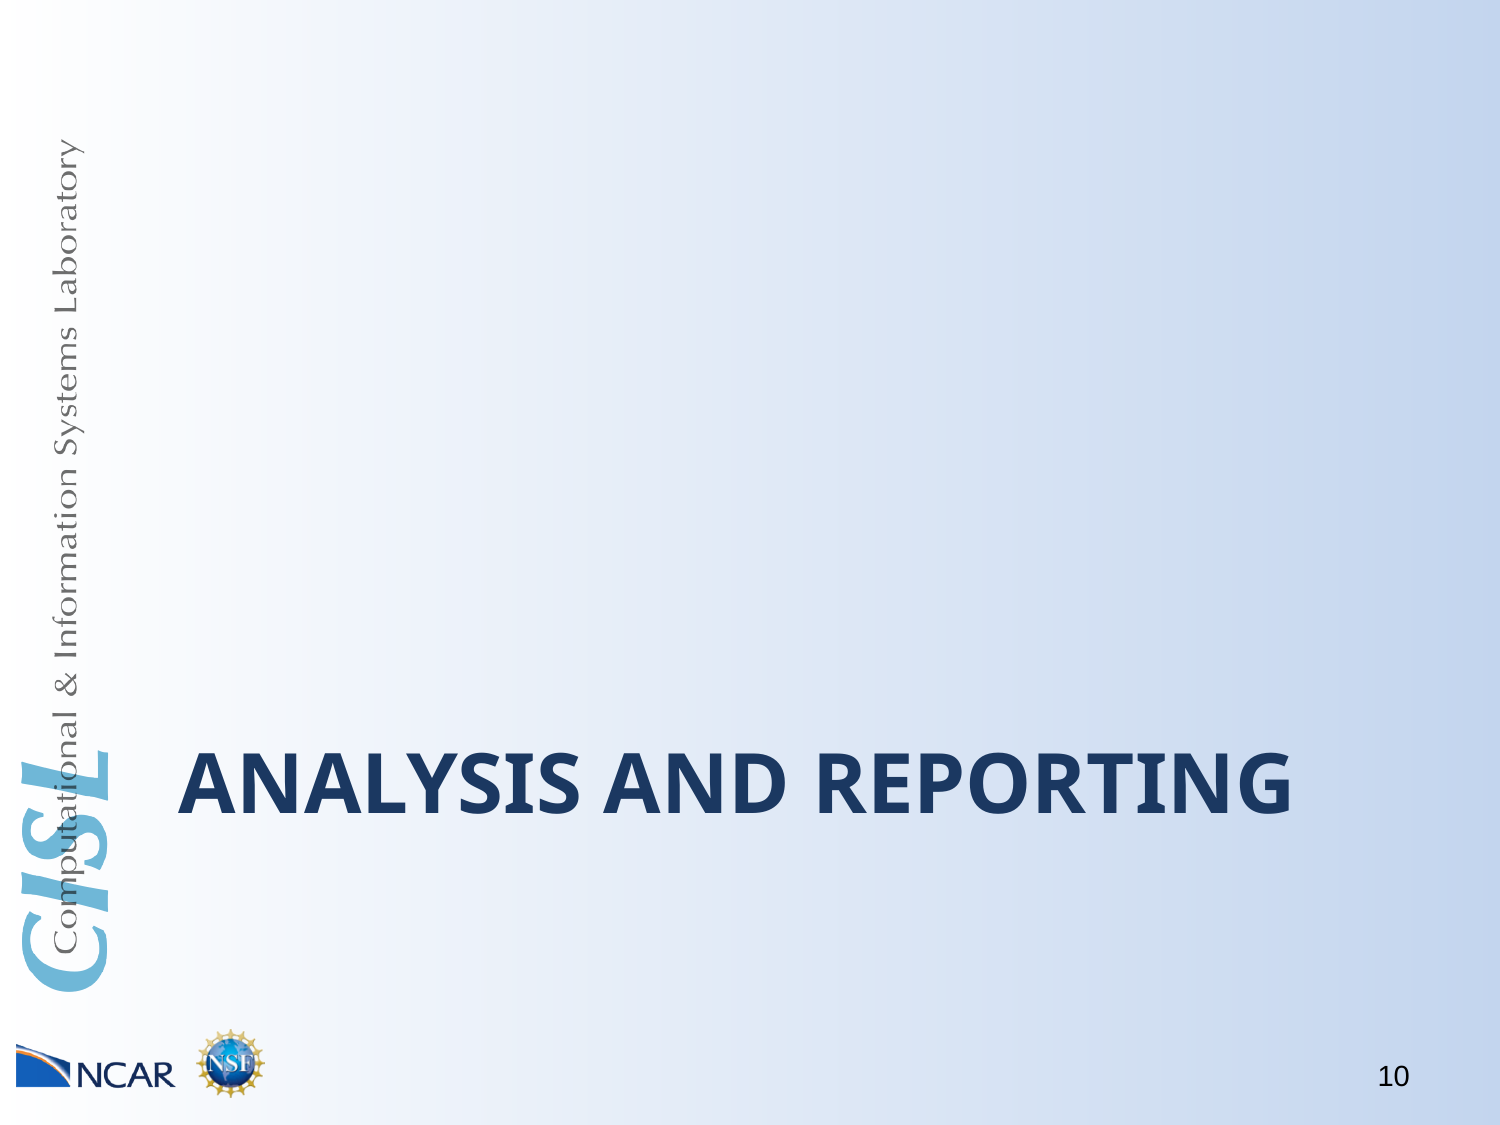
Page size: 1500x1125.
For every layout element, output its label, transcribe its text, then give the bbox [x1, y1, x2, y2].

title Analysis and reporting [163, 722, 1440, 947]
picture [196, 1028, 265, 1098]
picture [16, 112, 134, 1012]
slide_number 10 [1074, 1021, 1426, 1101]
picture [16, 1039, 180, 1090]
